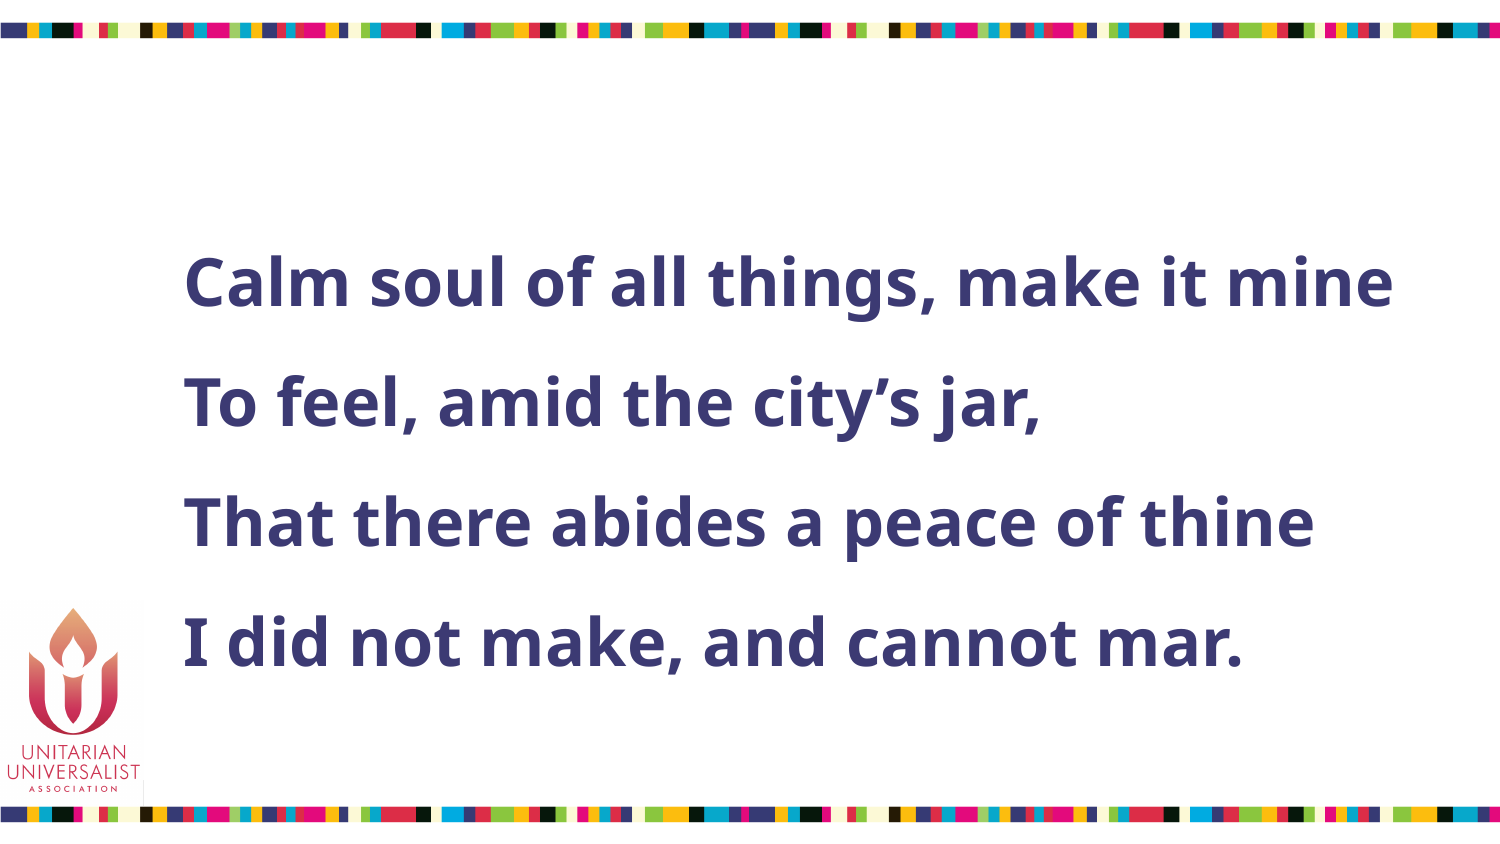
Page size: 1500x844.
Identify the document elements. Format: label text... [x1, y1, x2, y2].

picture [0, 600, 1500, 824]
text_box Calm soul of all things, make it mine To feel, amid the city’s jar, That there abides a peace of thine I did not make, and cannot mar. [168, 184, 1421, 695]
picture [0, 22, 1500, 40]
